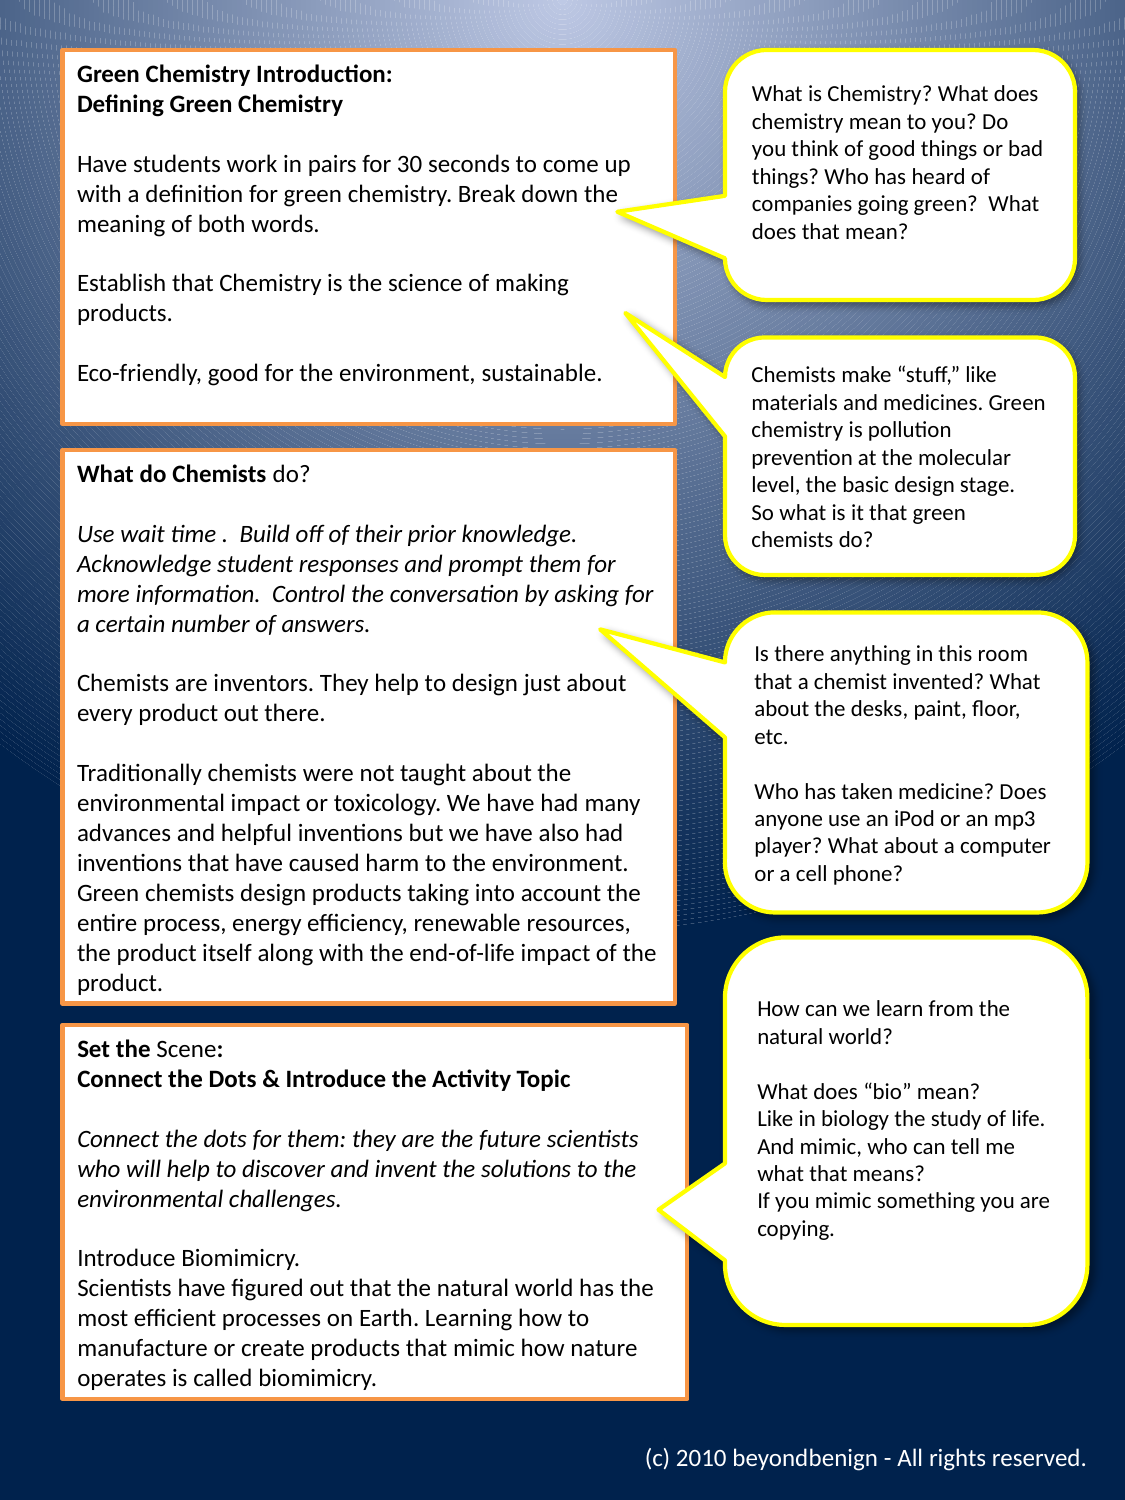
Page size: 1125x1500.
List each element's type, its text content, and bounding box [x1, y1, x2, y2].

text_box How can we learn from the natural world? What does “bio” mean? Like in biology the study of life. And mimic, who can tell me what that means? If you mimic something you are copying. [656, 935, 1090, 1328]
text_box What do Chemists do? Use wait time . Build off of their prior knowledge. Acknowledge student responses and prompt them for more information. Control the conversation by asking for a certain number of answers. Chemists are inventors. They help to design just about every product out there. Traditionally chemists were not taught about the environmental impact or toxicology. We have had many advances and helpful inventions but we have also had inventions that have caused harm to the environment. Green chemists design products taking into account the entire process, energy efficiency, renewable resources, the product itself along with the end-of-life impact of the product. [60, 448, 677, 1006]
text_box Green Chemistry Introduction: Defining Green Chemistry Have students work in pairs for 30 seconds to come up with a definition for green chemistry. Break down the meaning of both words. Establish that Chemistry is the science of making products. Eco-friendly, good for the environment, sustainable. [60, 48, 677, 426]
text_box Is there anything in this room that a chemist invented? What about the desks, paint, floor, etc. Who has taken medicine? Does anyone use an iPod or an mp3 player? What about a computer or a cell phone? [598, 610, 1090, 915]
text_box Set the Scene: Connect the Dots & Introduce the Activity Topic Connect the dots for them: they are the future scientists who will help to discover and invent the solutions to the environmental challenges. Introduce Biomimicry. Scientists have figured out that the natural world has the most efficient processes on Earth. Learning how to manufacture or create products that mimic how nature operates is called biomimicry. [60, 1023, 689, 1401]
text_box What is Chemistry? What does chemistry mean to you? Do you think of good things or bad things? Who has heard of companies going green? What does that mean? [615, 47, 1078, 303]
text_box Chemists make “stuff,” like materials and medicines. Green chemistry is pollution prevention at the molecular level, the basic design stage. So what is it that green chemists do? [623, 311, 1078, 578]
footer (c) 2010 beyondbenign - All rights reserved. [612, 1412, 1121, 1500]
